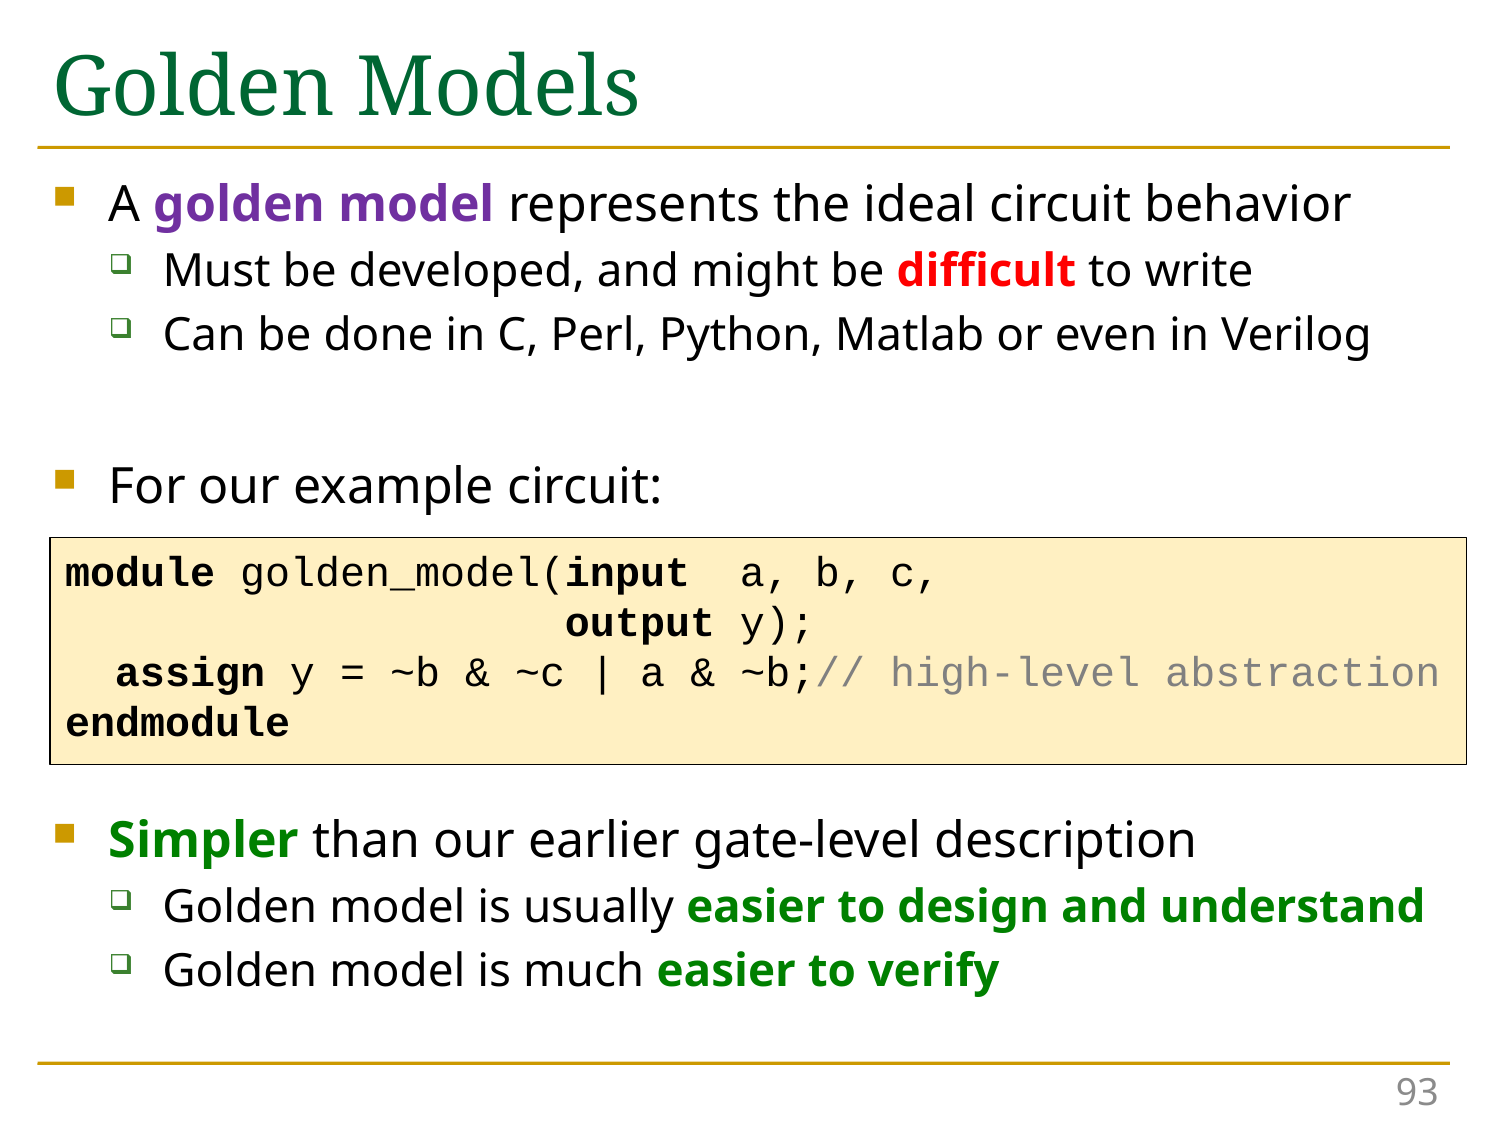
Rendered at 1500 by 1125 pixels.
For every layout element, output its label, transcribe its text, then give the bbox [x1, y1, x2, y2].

slide_number 93 [1116, 1063, 1454, 1124]
title Golden Models [37, 24, 1450, 163]
text_box Simpler than our earlier gate-level description Golden model is usually easier to design and understand Golden model is much easier to verify [37, 800, 1450, 1030]
list A golden model represents the ideal circuit behavior Must be developed, and might be difficult to write Can be done in C, Perl, Python, Matlab or even in Verilog For our example circuit: [37, 163, 1450, 525]
text_box module golden_model(input a, b, c, output y); assign y = ~b & ~c | a & ~b;// high-level abstraction endmodule [50, 537, 1467, 765]
